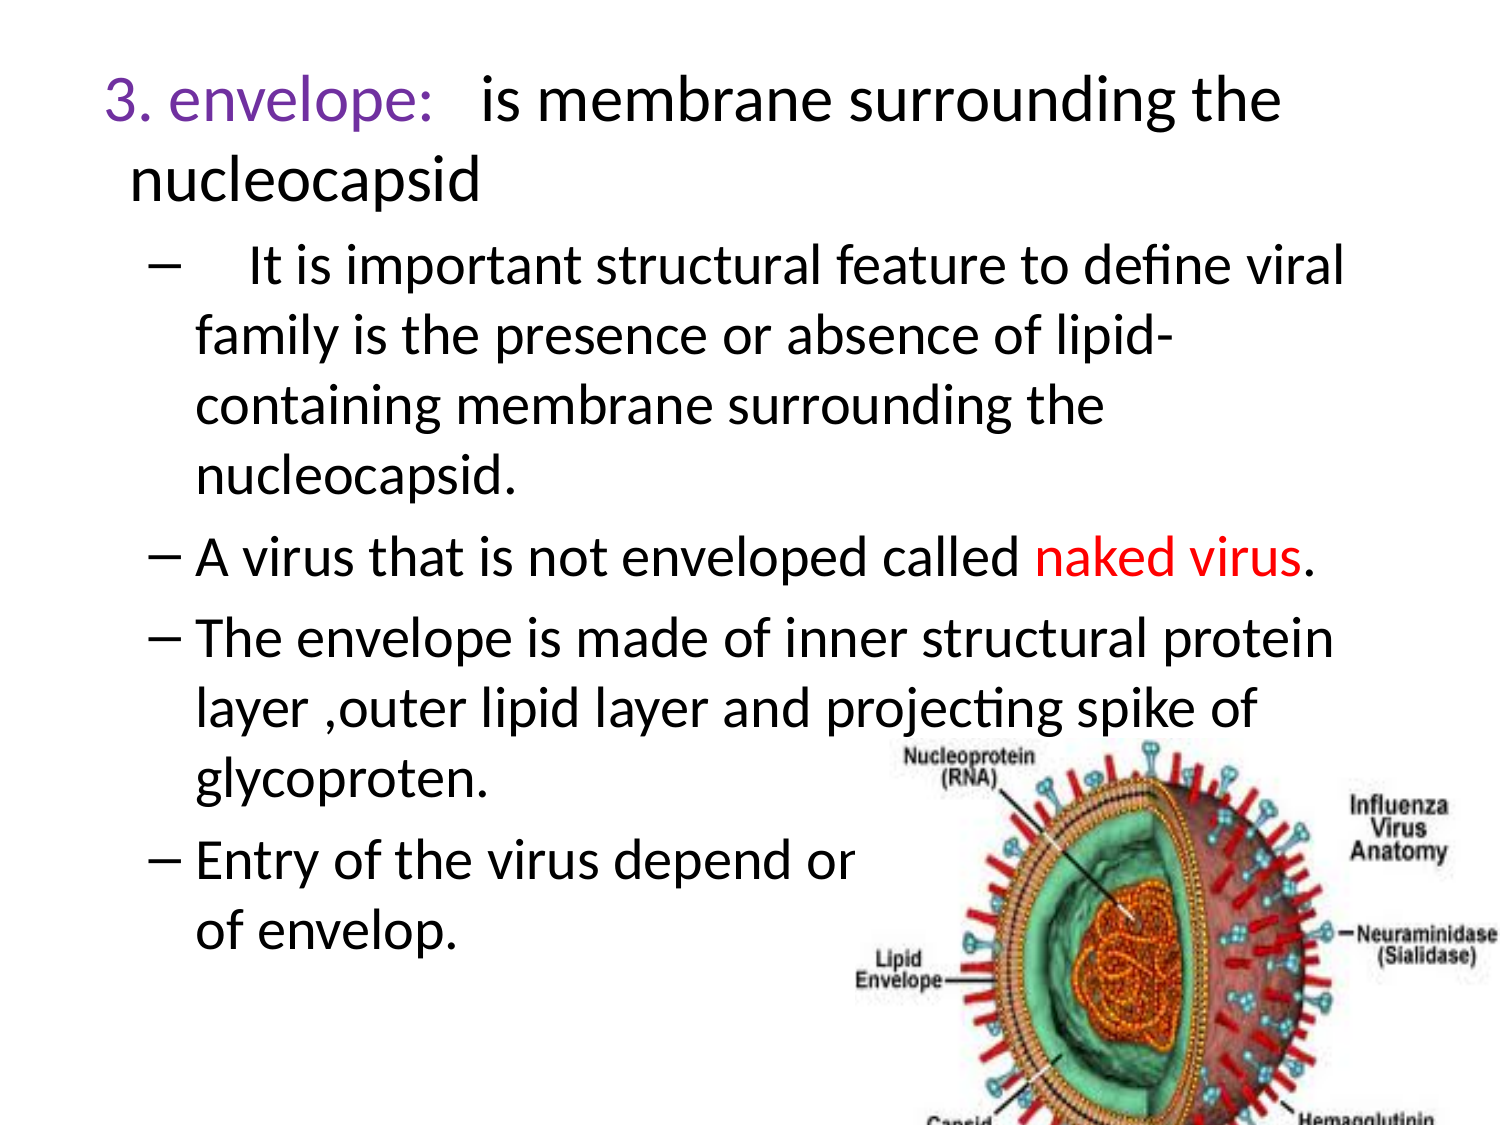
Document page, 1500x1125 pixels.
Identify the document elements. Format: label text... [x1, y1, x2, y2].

picture [855, 738, 1500, 1125]
list 3. envelope: is membrane surrounding the nucleocapsid It is important structural feature to define viral family is the presence or absence of lipid-containing membrane surrounding the nucleocapsid. A virus that is not enveloped called naked virus. The envelope is made of inner structural protein layer ,outer lipid layer and projecting spike of glycoproten. Entry of the virus depend on prescence or absence of envelop. [58, 46, 1409, 1017]
